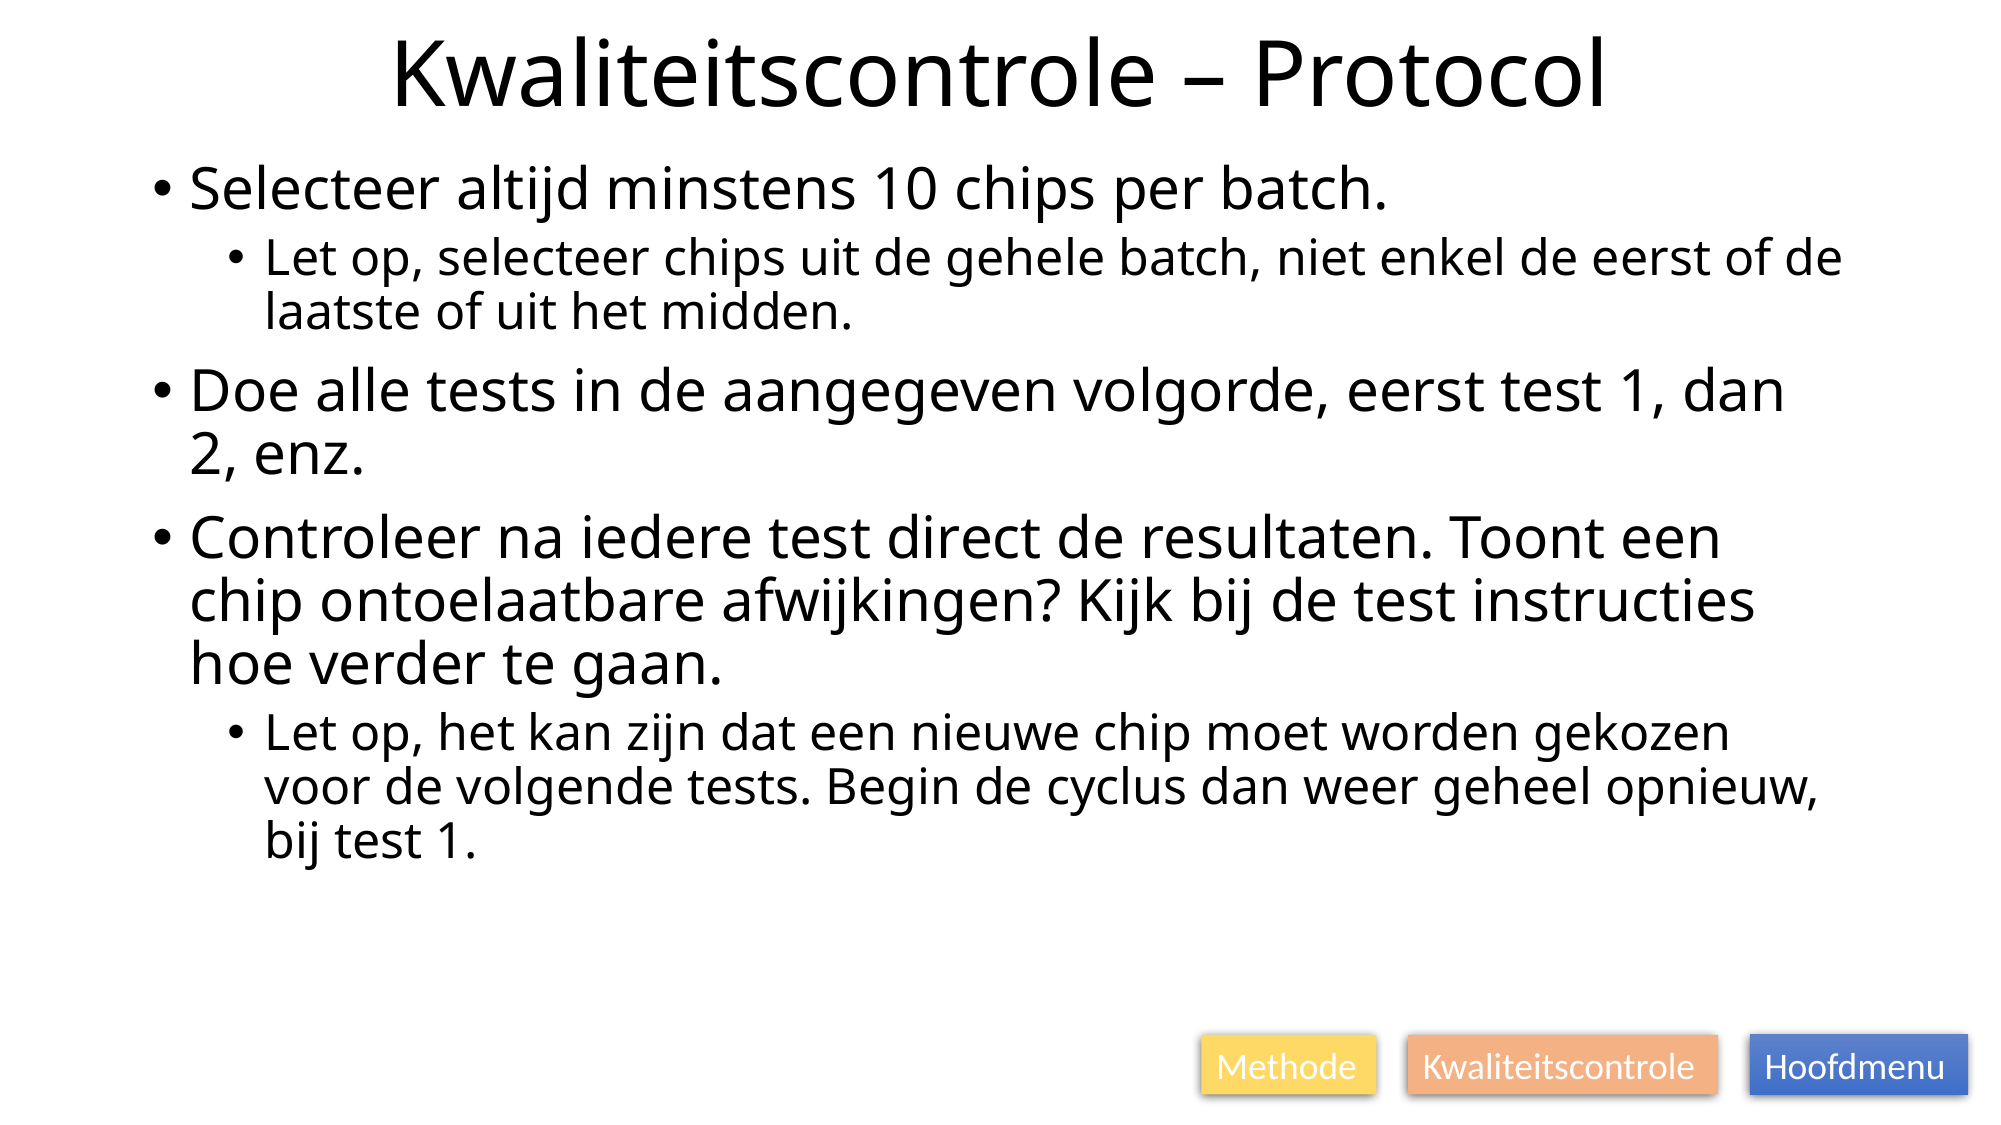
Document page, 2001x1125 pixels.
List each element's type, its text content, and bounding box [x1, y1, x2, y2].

title Kwaliteitscontrole – Protocol [137, 3, 1863, 152]
list Selecteer altijd minstens 10 chips per batch. Let op, selecteer chips uit de gehele batch, niet enkel de eerst of de laatste of uit het midden. Doe alle tests in de aangegeven volgorde, eerst test 1, dan 2, enz. Controleer na iedere test direct de resultaten. Toont een chip ontoelaatbare afwijkingen? Kijk bij de test instructies hoe verder te gaan. Let op, het kan zijn dat een nieuwe chip moet worden gekozen voor de volgende tests. Begin de cyclus dan weer geheel opnieuw, bij test 1. [137, 152, 1863, 1014]
text_box Kwaliteitscontrole [1408, 1034, 1719, 1095]
text_box Hoofdmenu [1749, 1034, 1969, 1095]
text_box Methode [1201, 1034, 1377, 1095]
